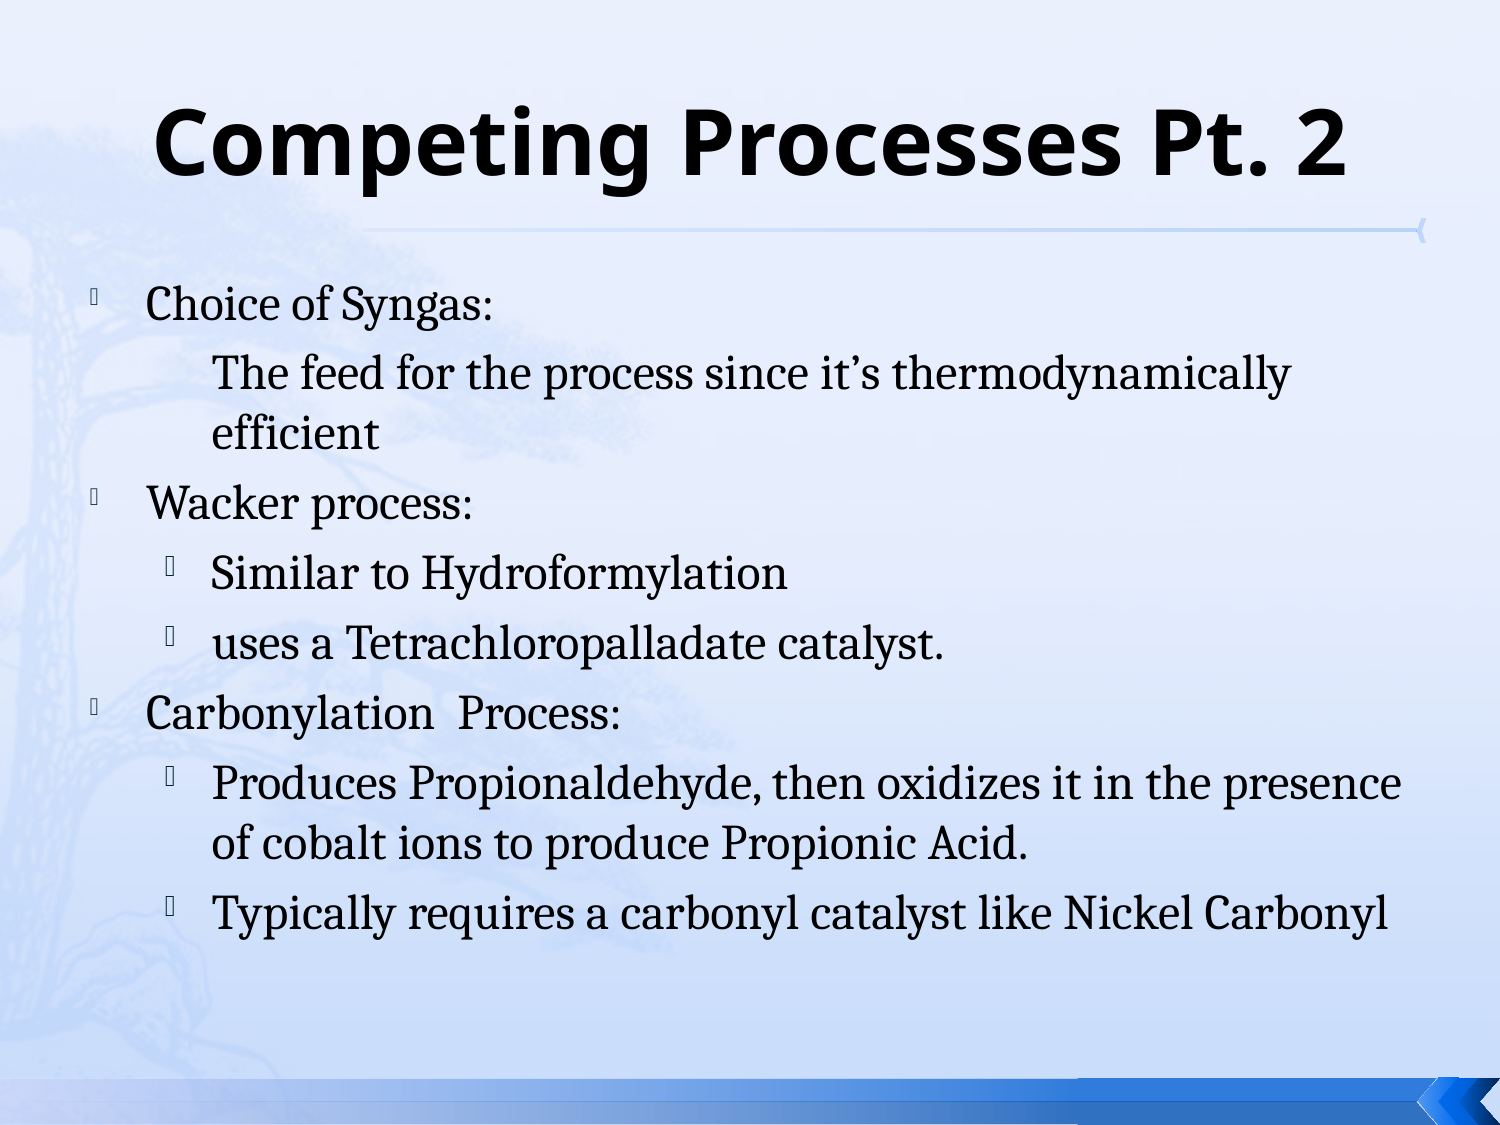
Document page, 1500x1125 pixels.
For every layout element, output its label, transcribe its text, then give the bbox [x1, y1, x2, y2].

list Choice of Syngas: The feed for the process since it’s thermodynamically efficient Wacker process: Similar to Hydroformylation uses a Tetrachloropalladate catalyst. Carbonylation Process: Produces Propionaldehyde, then oxidizes it in the presence of cobalt ions to produce Propionic Acid. Typically requires a carbonyl catalyst like Nickel Carbonyl [75, 262, 1425, 1005]
title Competing Processes Pt. 2 [75, 45, 1425, 233]
